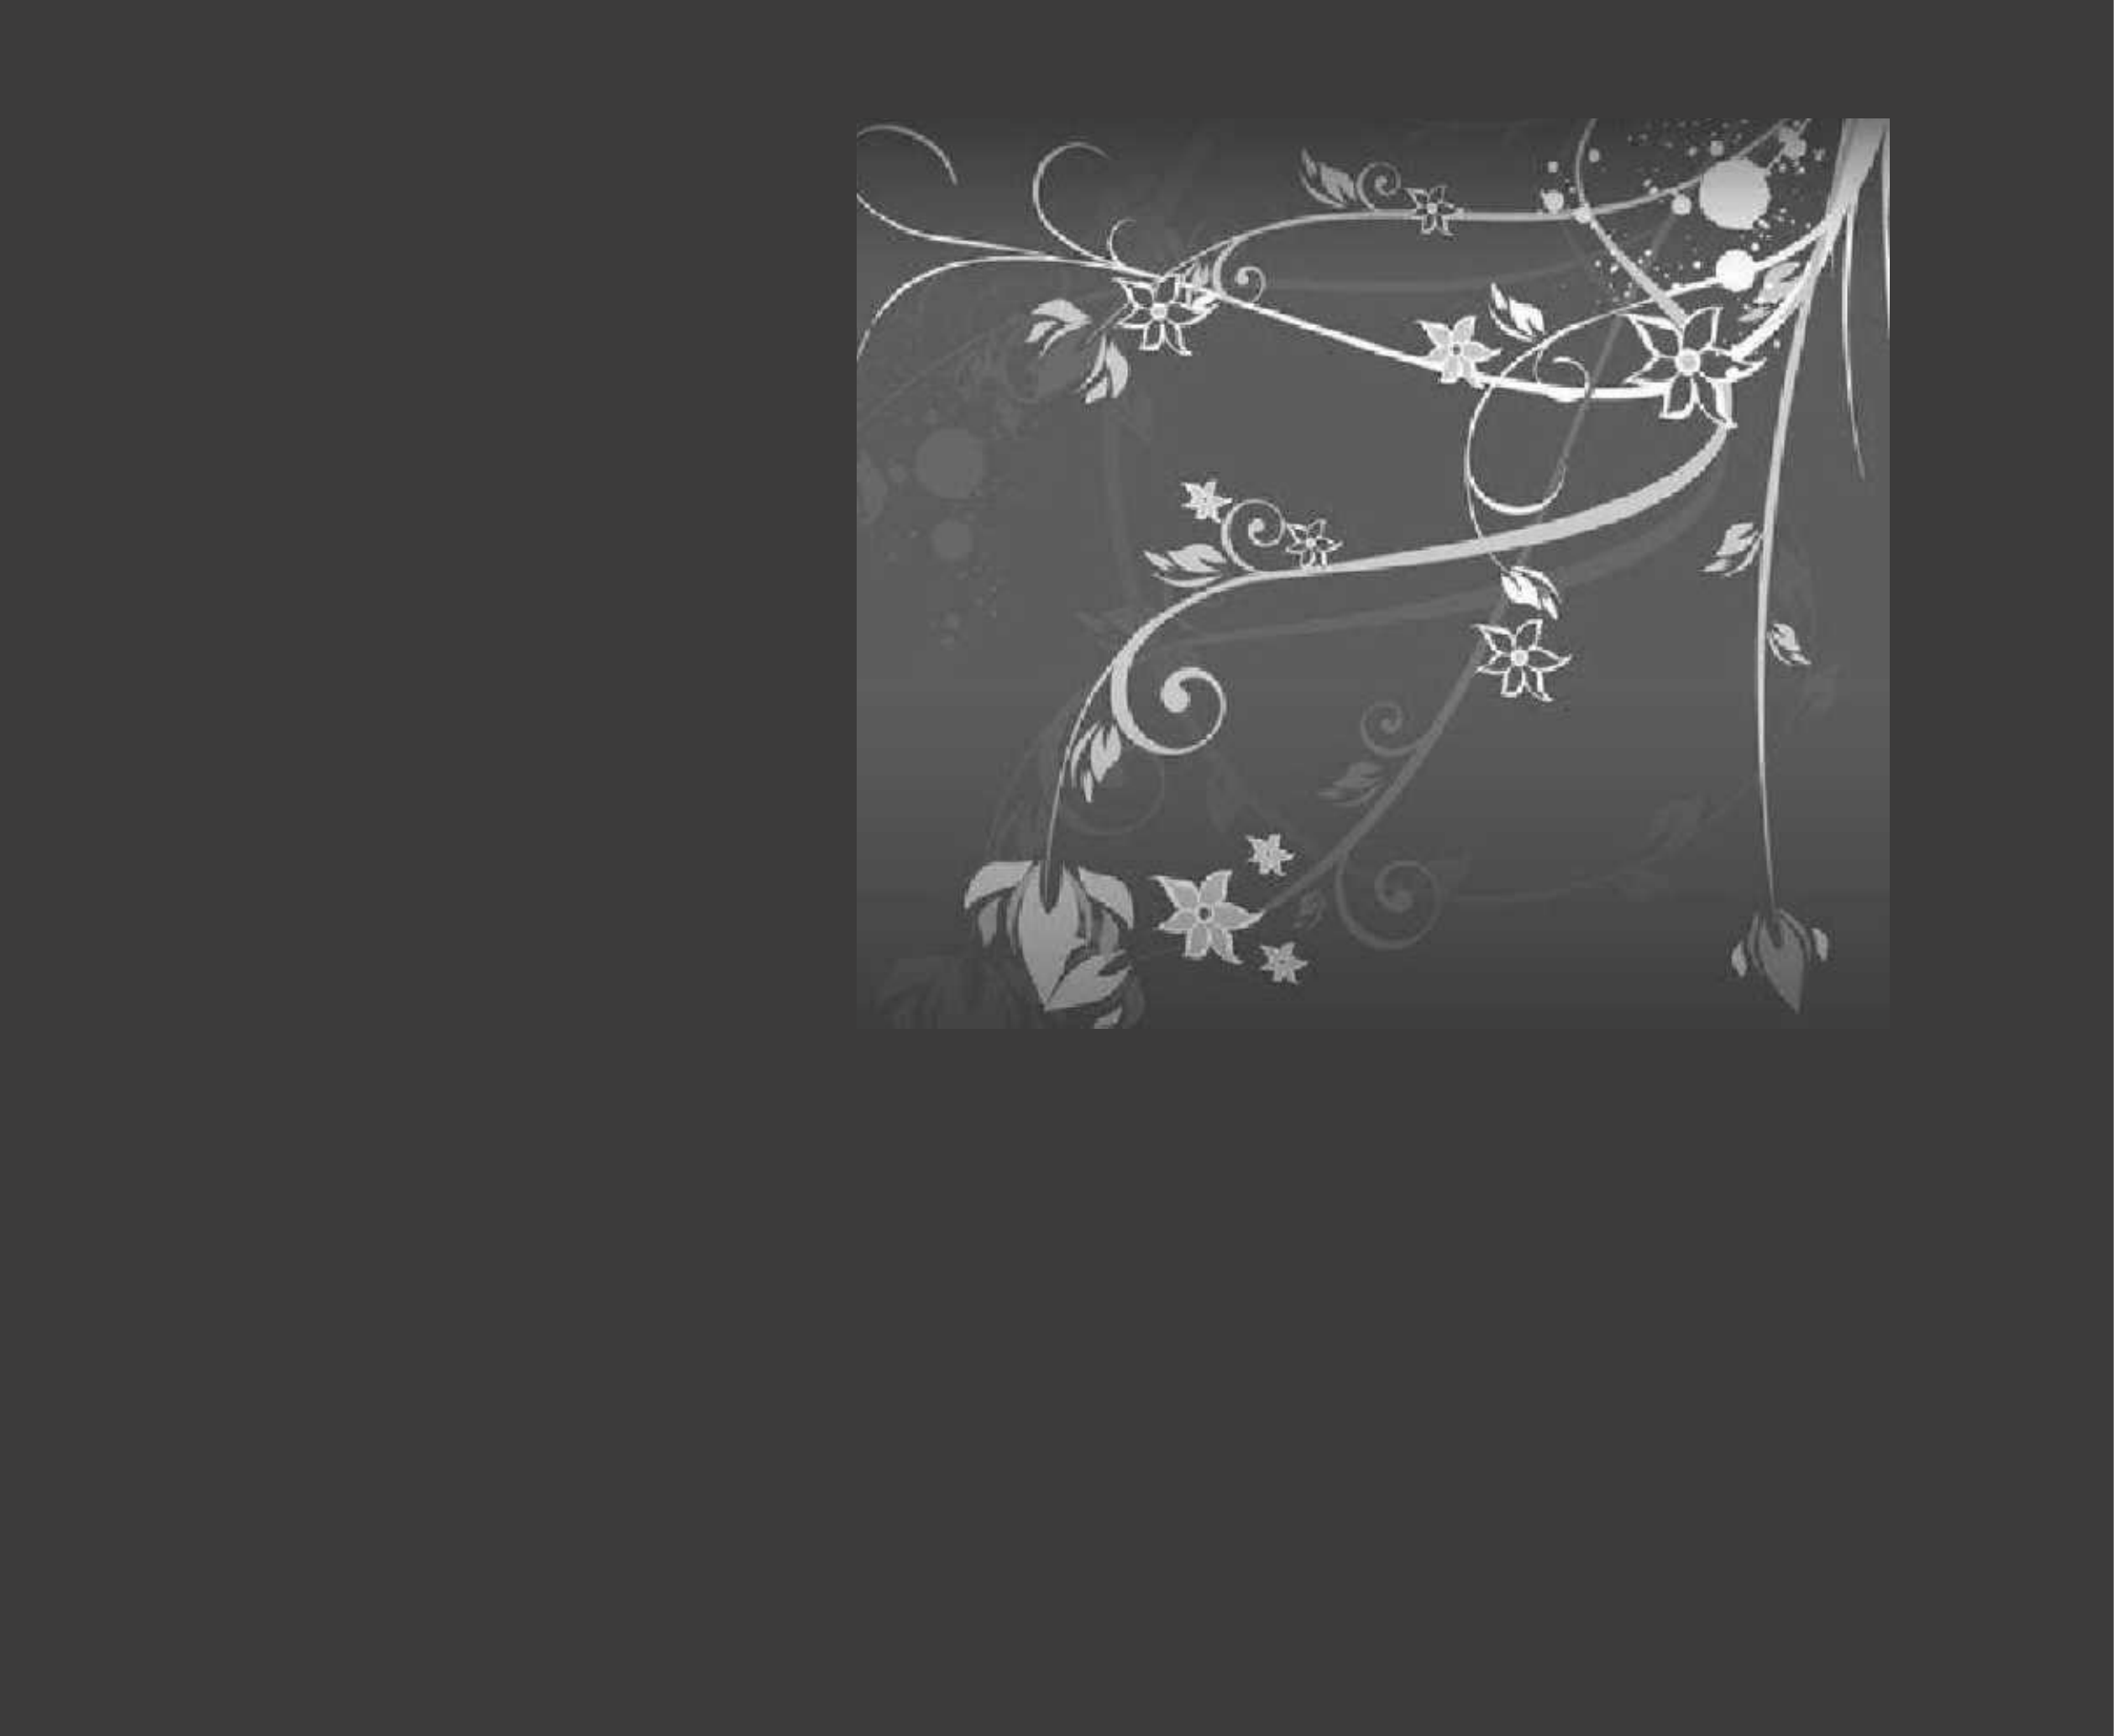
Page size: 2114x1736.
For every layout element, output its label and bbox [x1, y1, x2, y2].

picture [857, 118, 1891, 1030]
